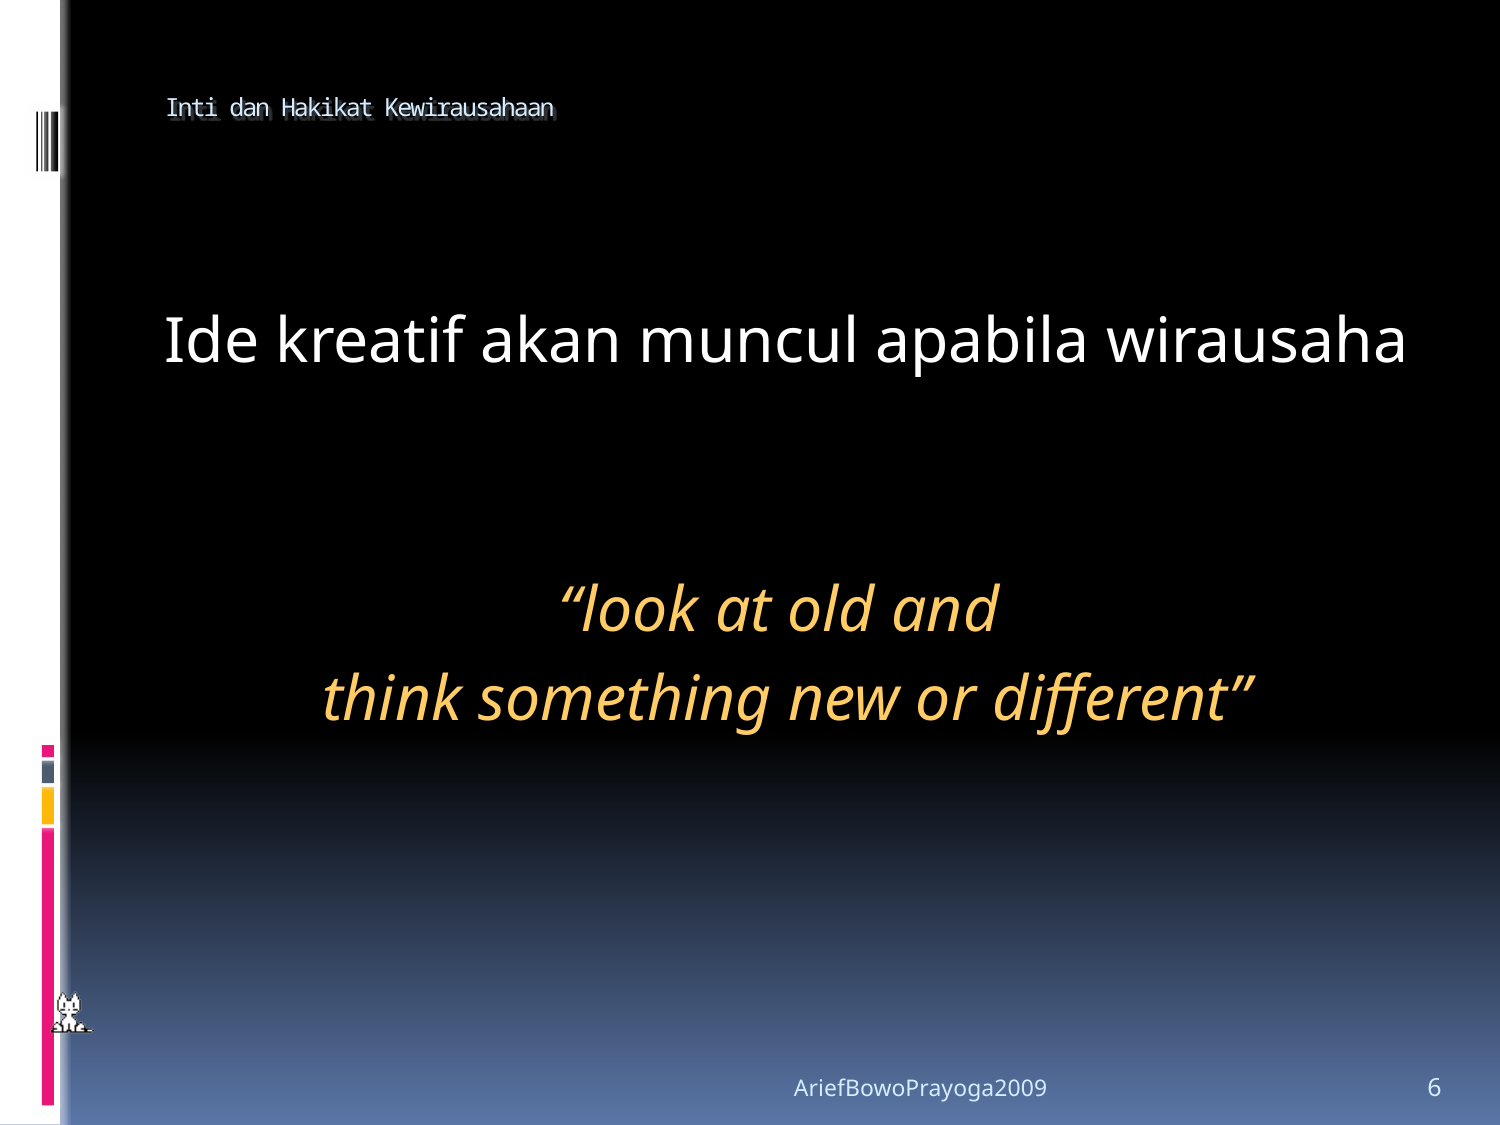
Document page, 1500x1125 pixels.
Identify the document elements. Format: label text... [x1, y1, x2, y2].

footer AriefBowoPrayoga2009 [150, 1052, 1063, 1113]
slide_number 6 [1412, 1052, 1488, 1113]
list Ide kreatif akan muncul apabila wirausaha “look at old and think something new or different” [150, 292, 1425, 1043]
picture [43, 987, 94, 1038]
title Inti dan Hakikat Kewirausahaan [150, 83, 1425, 234]
